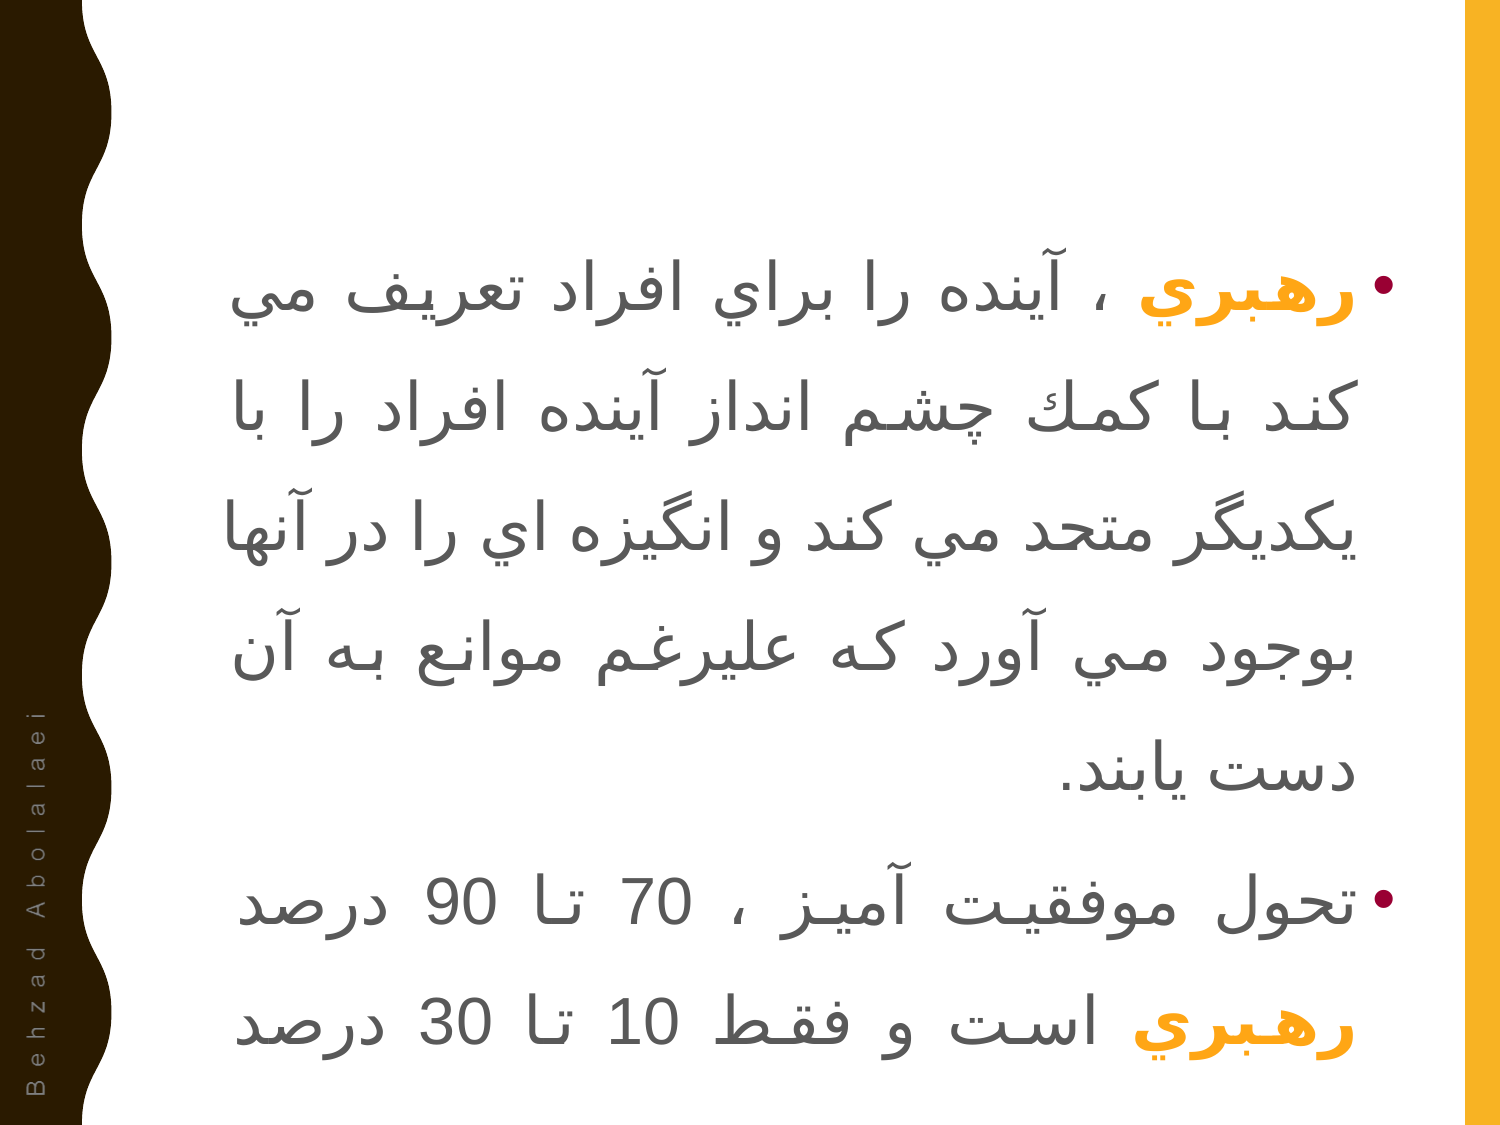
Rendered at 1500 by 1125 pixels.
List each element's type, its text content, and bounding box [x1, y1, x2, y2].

list رهبري ، آينده را براي افراد تعريف مي كند با كمك چشم انداز آينده افراد را با يكديگر متحد مي كند و انگيزه اي را در آنها بوجود مي آورد كه عليرغم موانع به آن دست يابند. تحول موفقيت آميز ، 70 تا 90 درصد رهبري است و فقط 10 تا 30 درصد مديريت [206, 196, 1411, 1012]
picture [6, 673, 65, 1125]
